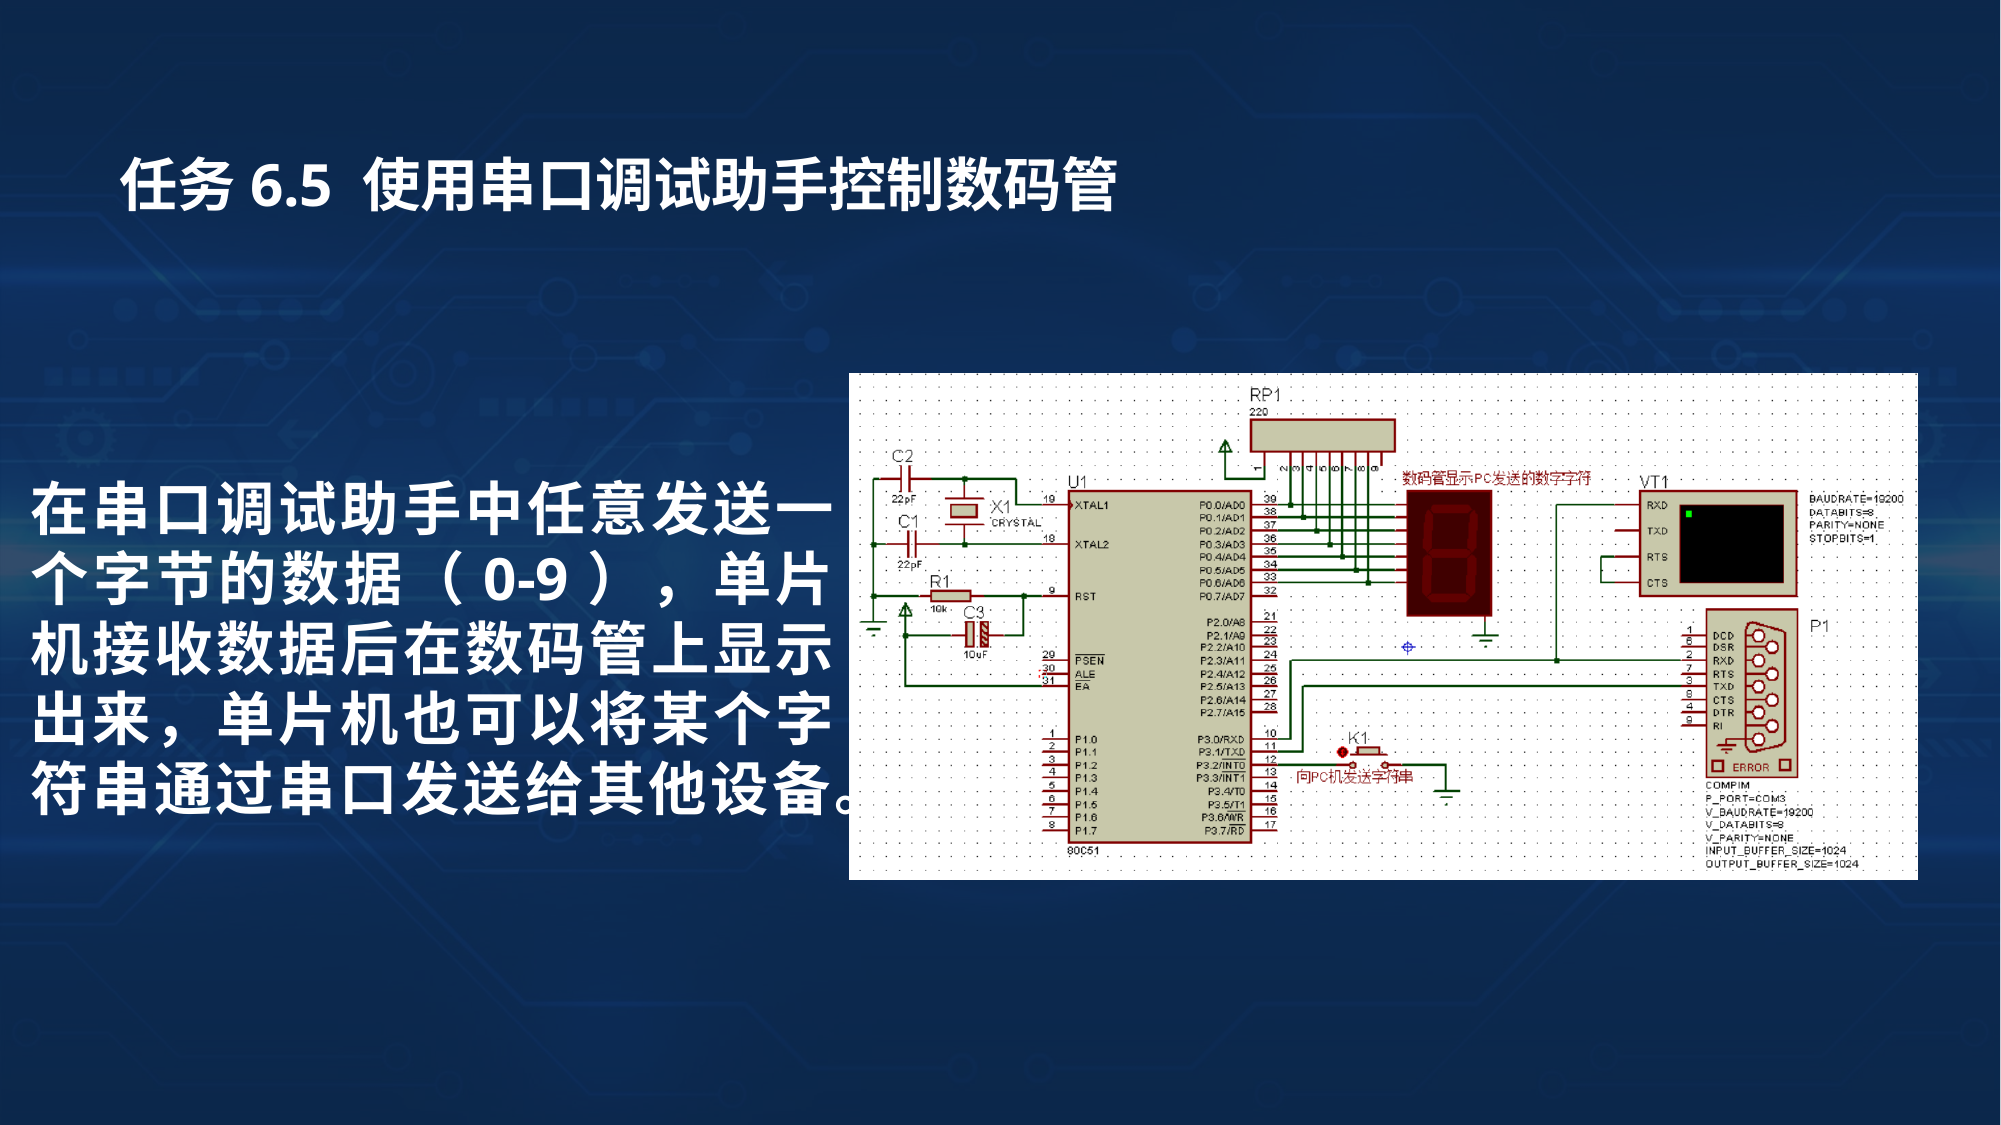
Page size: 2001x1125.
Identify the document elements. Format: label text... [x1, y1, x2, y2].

text_box 在串口调试助手中任意发送一个字节的数据（0-9），单片机接收数据后在数码管上显示出来，单片机也可以将某个字符串通过串口发送给其他设备。 [15, 464, 848, 830]
text_box 任务6.5 使用串口调试助手控制数码管 [104, 140, 1348, 226]
picture [848, 373, 1918, 880]
